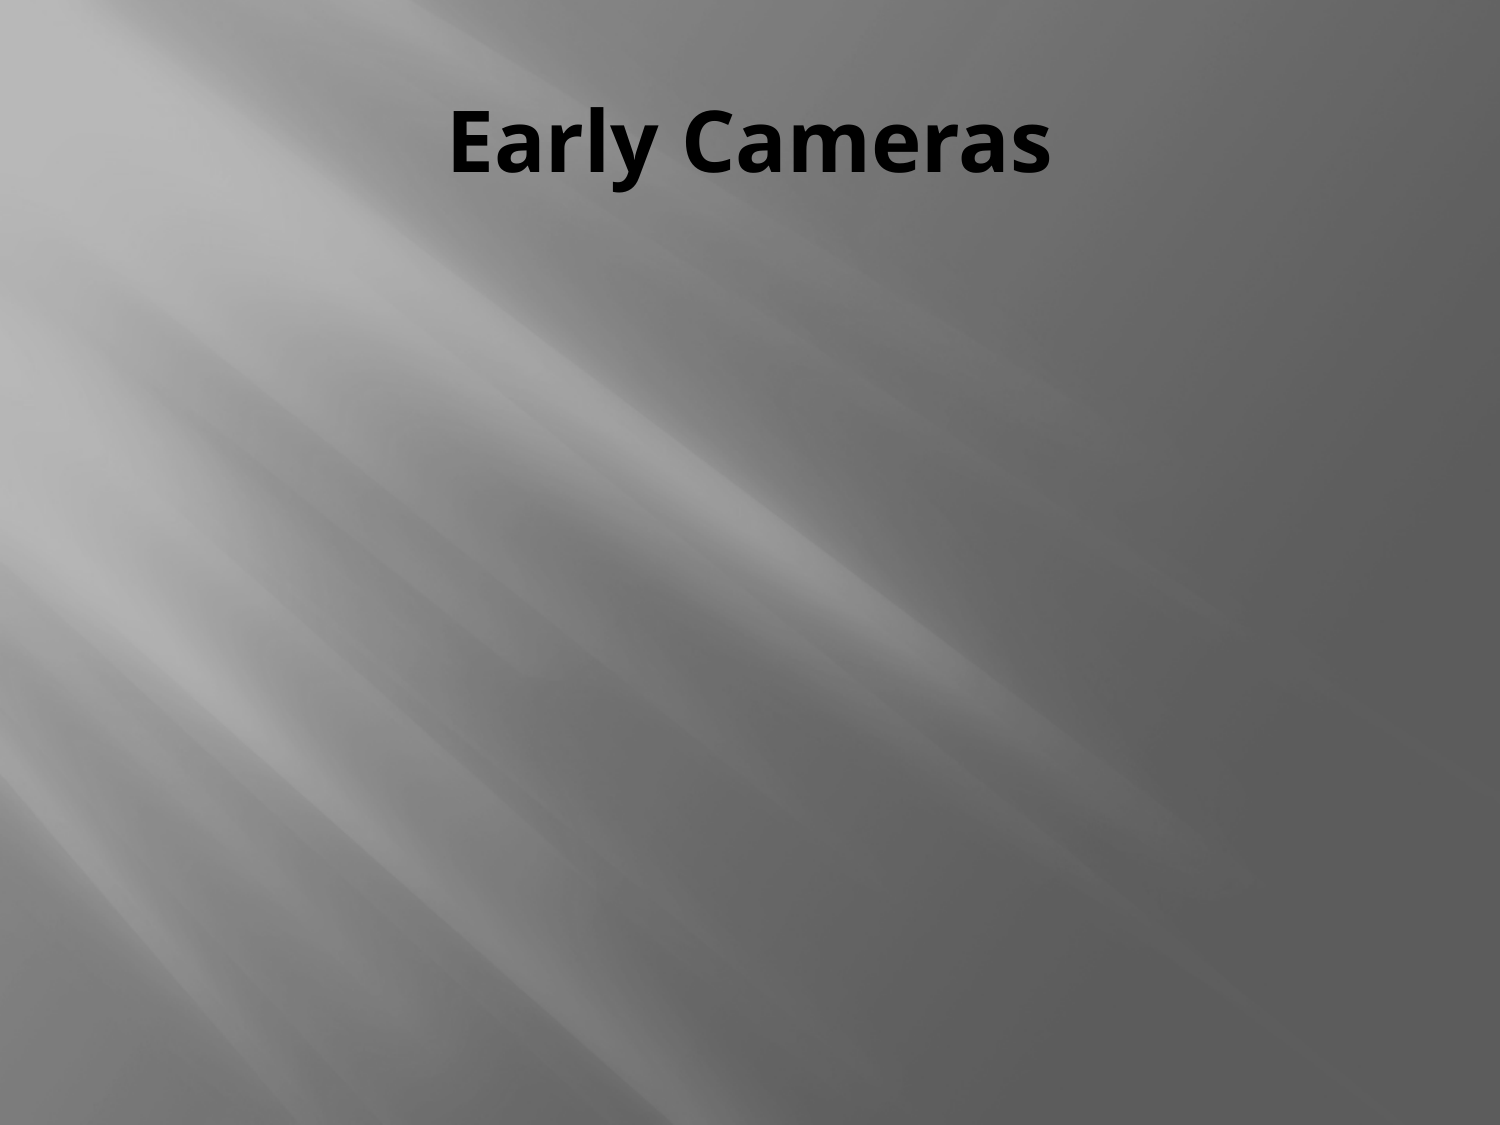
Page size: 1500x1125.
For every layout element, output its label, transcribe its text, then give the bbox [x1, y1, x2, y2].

title Early Cameras [75, 45, 1425, 233]
